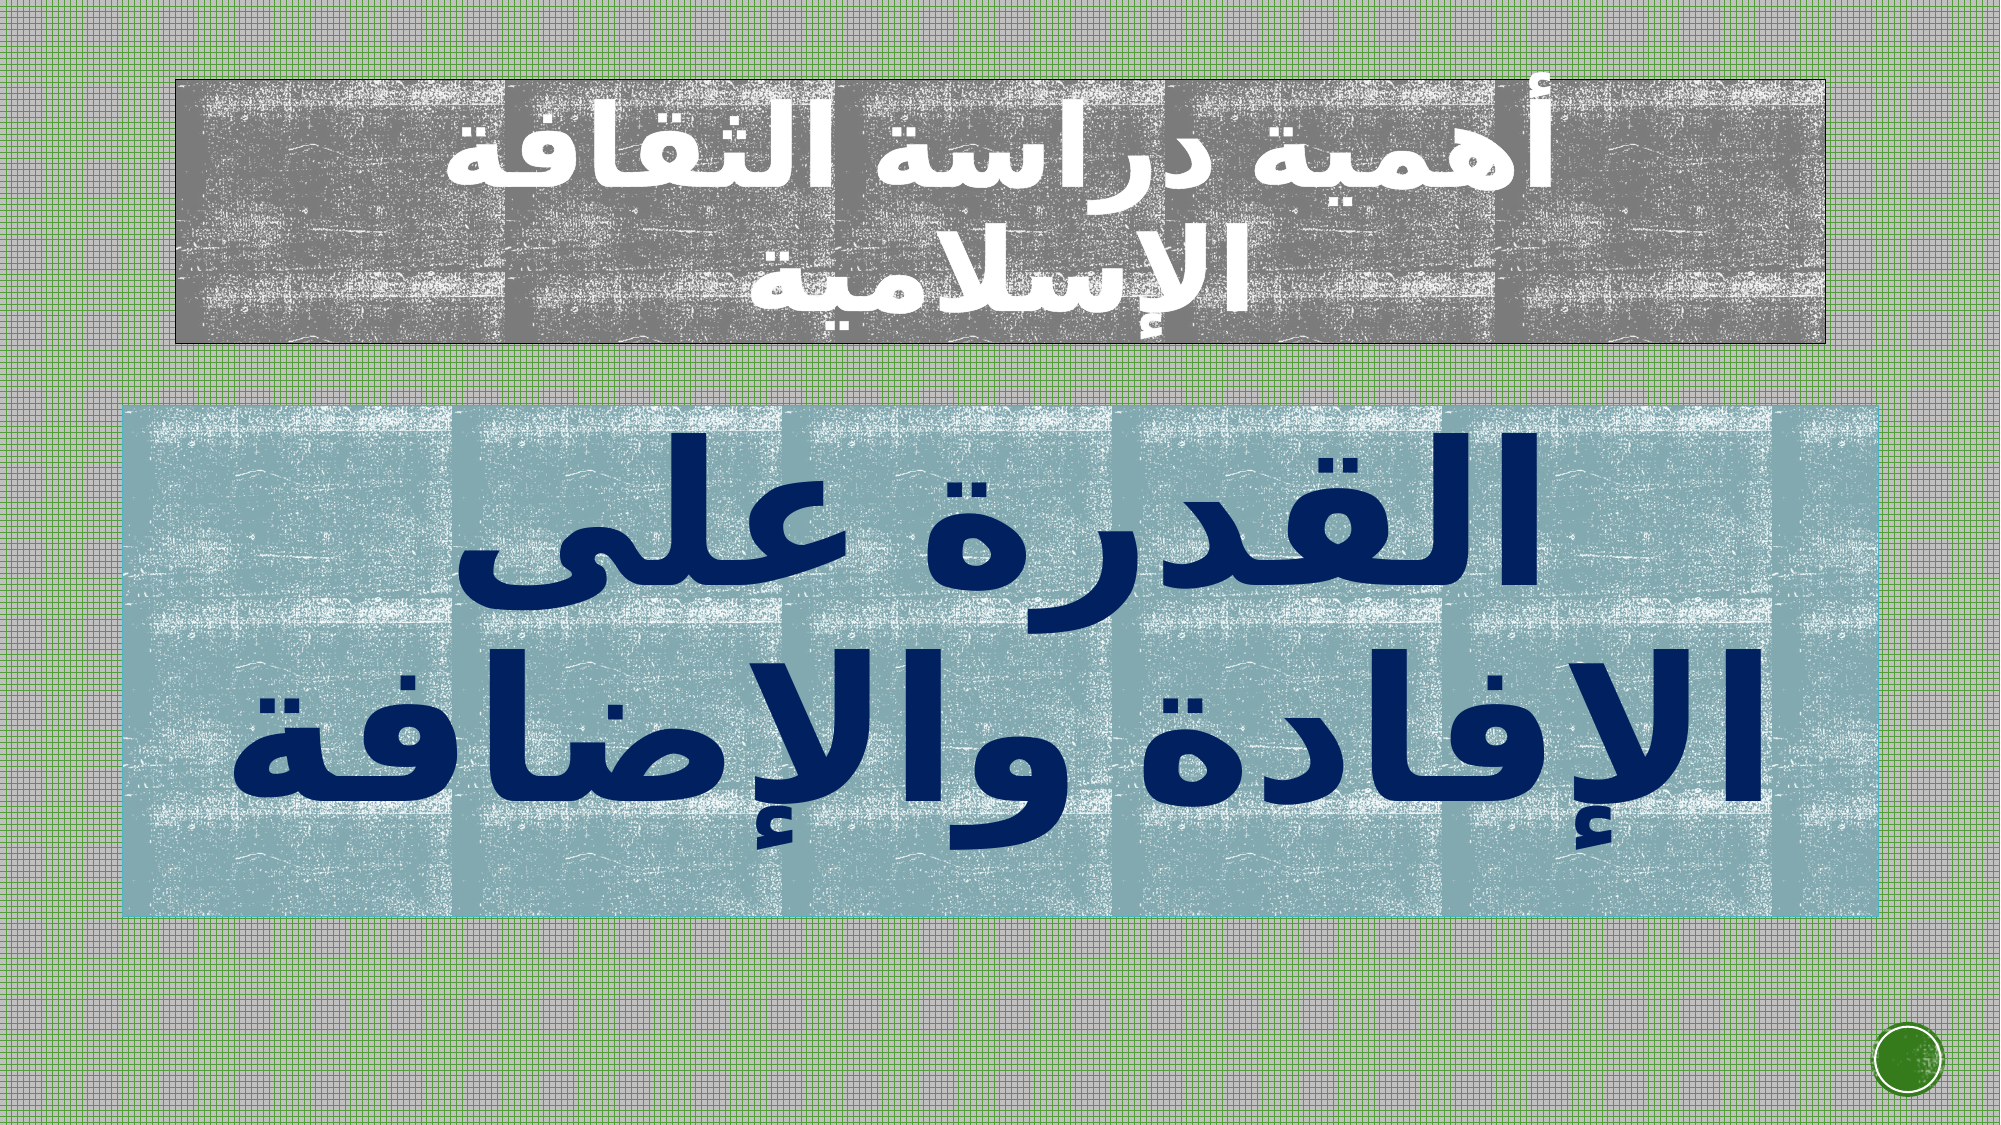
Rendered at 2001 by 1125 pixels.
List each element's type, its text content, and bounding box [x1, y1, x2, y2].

title أهمية دراسة الثقافة الإسلامية [175, 79, 1826, 344]
list القدرة على الإفادة والإضافة [122, 405, 1879, 917]
